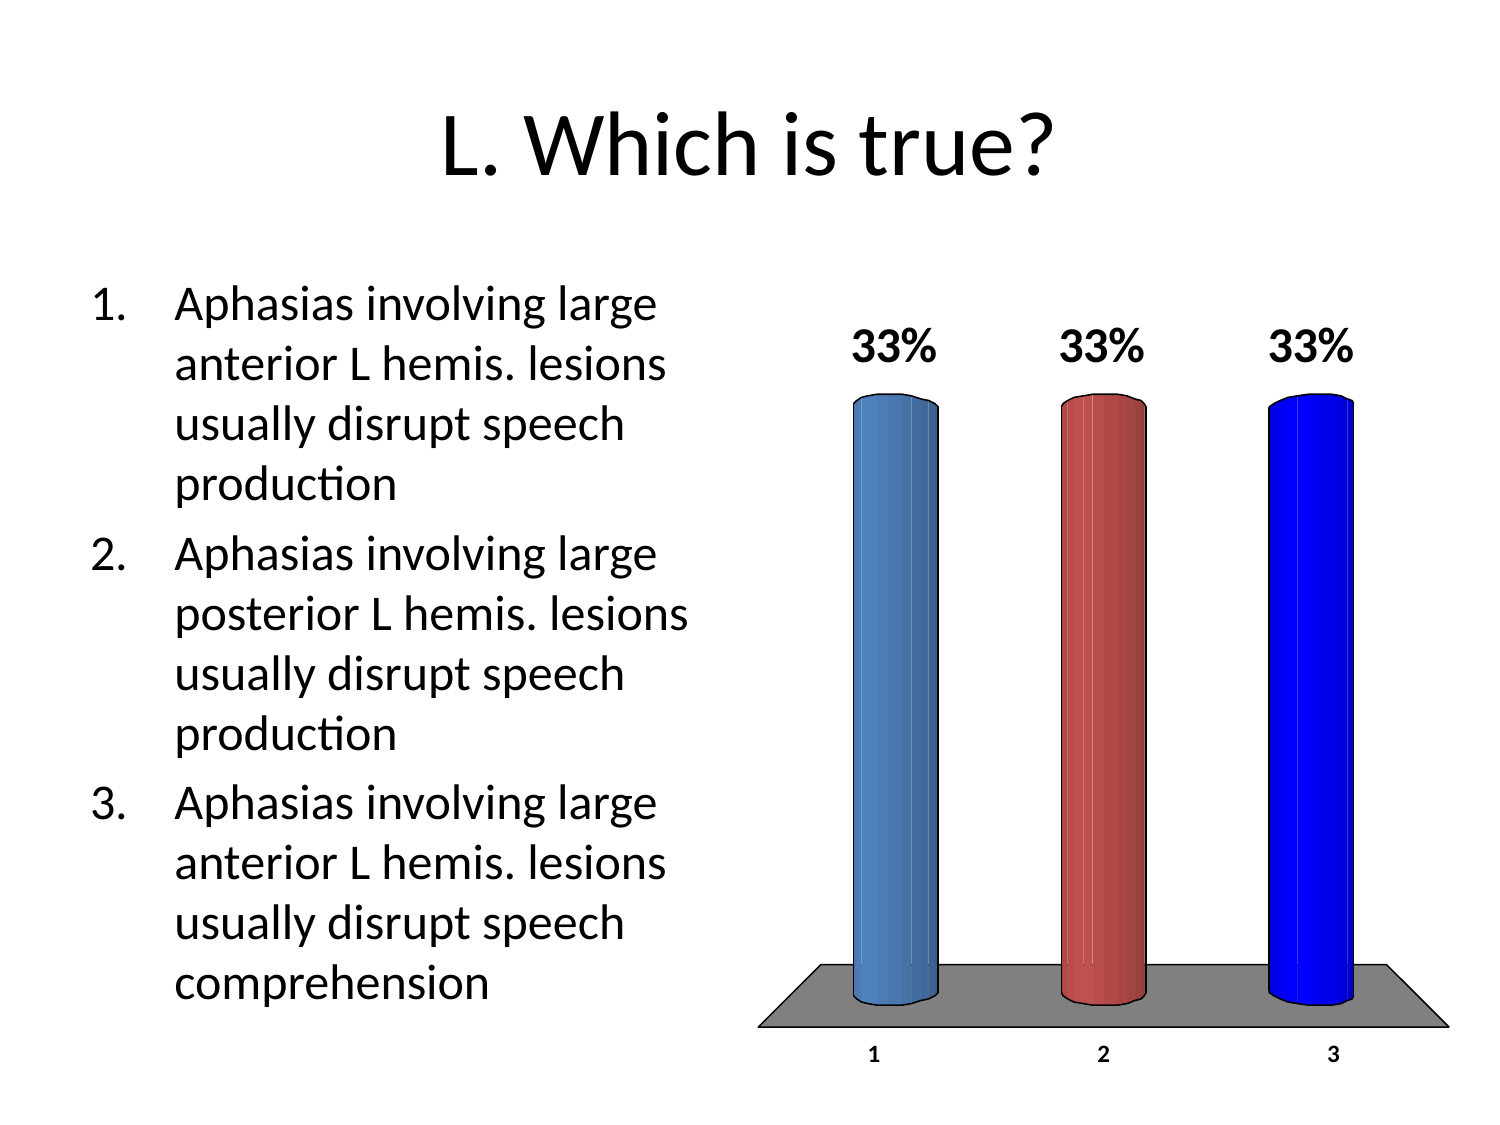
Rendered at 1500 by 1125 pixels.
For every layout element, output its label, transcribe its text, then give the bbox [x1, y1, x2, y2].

list Aphasias involving large anterior L hemis. lesions usually disrupt speech production Aphasias involving large posterior L hemis. lesions usually disrupt speech production Aphasias involving large anterior L hemis. lesions usually disrupt speech comprehension [75, 262, 750, 1005]
title L. Which is true? [75, 45, 1425, 233]
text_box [739, 270, 1490, 1115]
